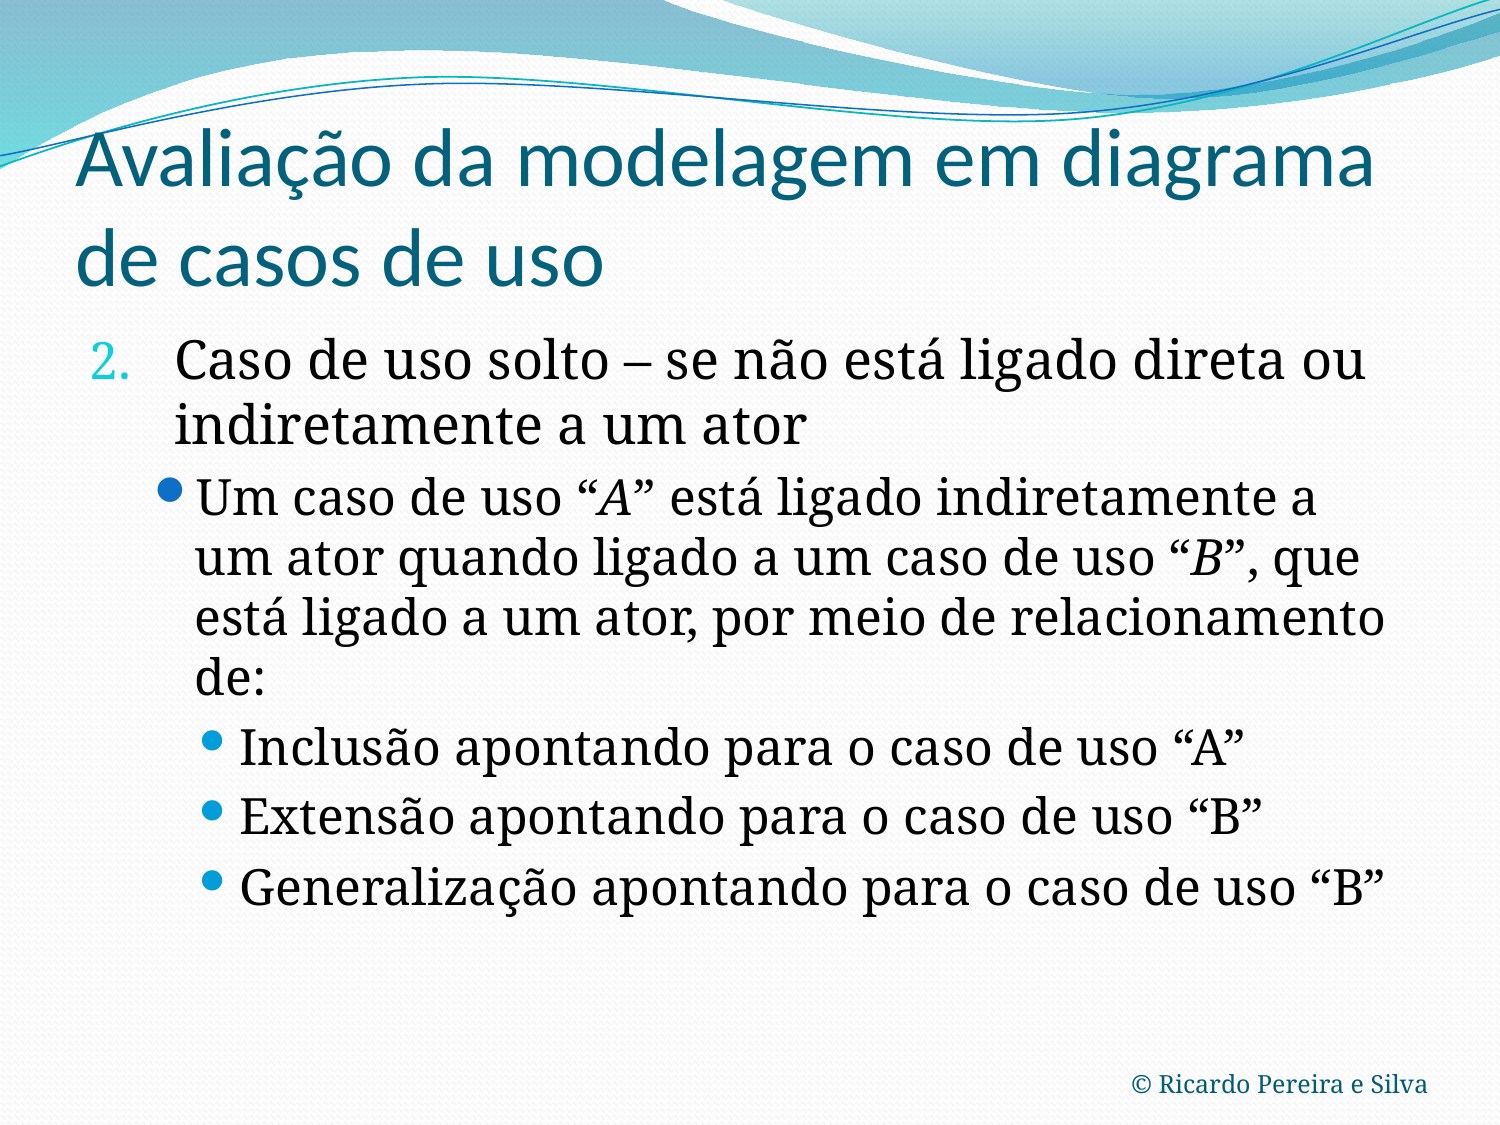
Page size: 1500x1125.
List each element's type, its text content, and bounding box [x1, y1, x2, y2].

footer © Ricardo Pereira e Silva [1101, 1042, 1429, 1103]
list Caso de uso solto – se não está ligado direta ou indiretamente a um ator Um caso de uso “A” está ligado indiretamente a um ator quando ligado a um caso de uso “B”, que está ligado a um ator, por meio de relacionamento de: Inclusão apontando para o caso de uso “A” Extensão apontando para o caso de uso “B” Generalização apontando para o caso de uso “B” [75, 317, 1425, 1038]
title Avaliação da modelagem em diagrama de casos de uso [75, 115, 1425, 303]
